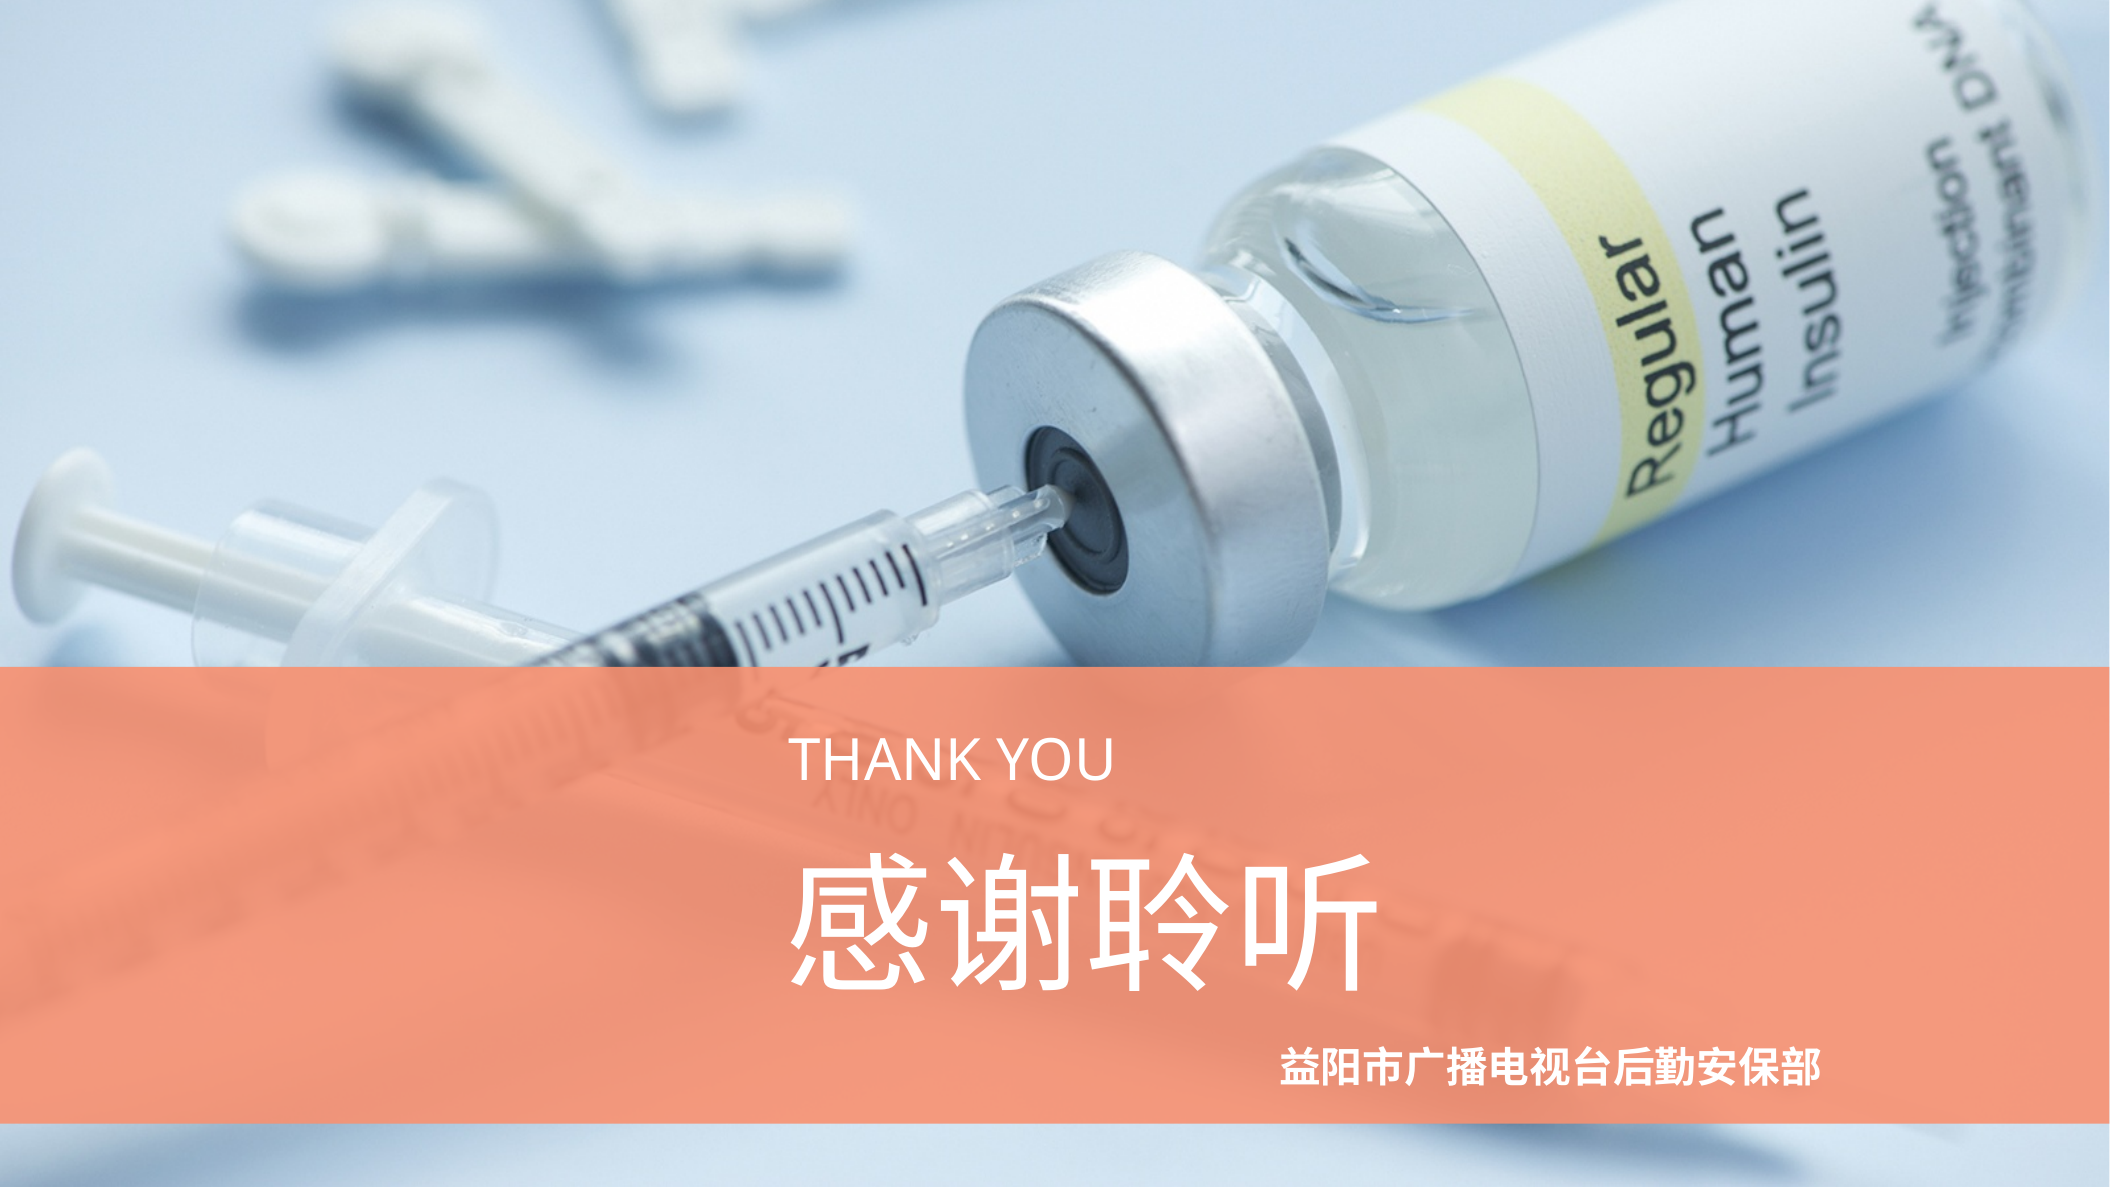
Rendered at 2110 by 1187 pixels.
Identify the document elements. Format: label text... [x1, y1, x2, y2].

text_box [0, 1125, 2110, 1187]
text_box THANK YOU [788, 721, 1687, 792]
text_box [0, 0, 2110, 666]
text_box 感谢聆听 益阳市广播电视台后勤安保部 [784, 829, 2076, 1092]
text_box [0, 666, 2110, 1125]
